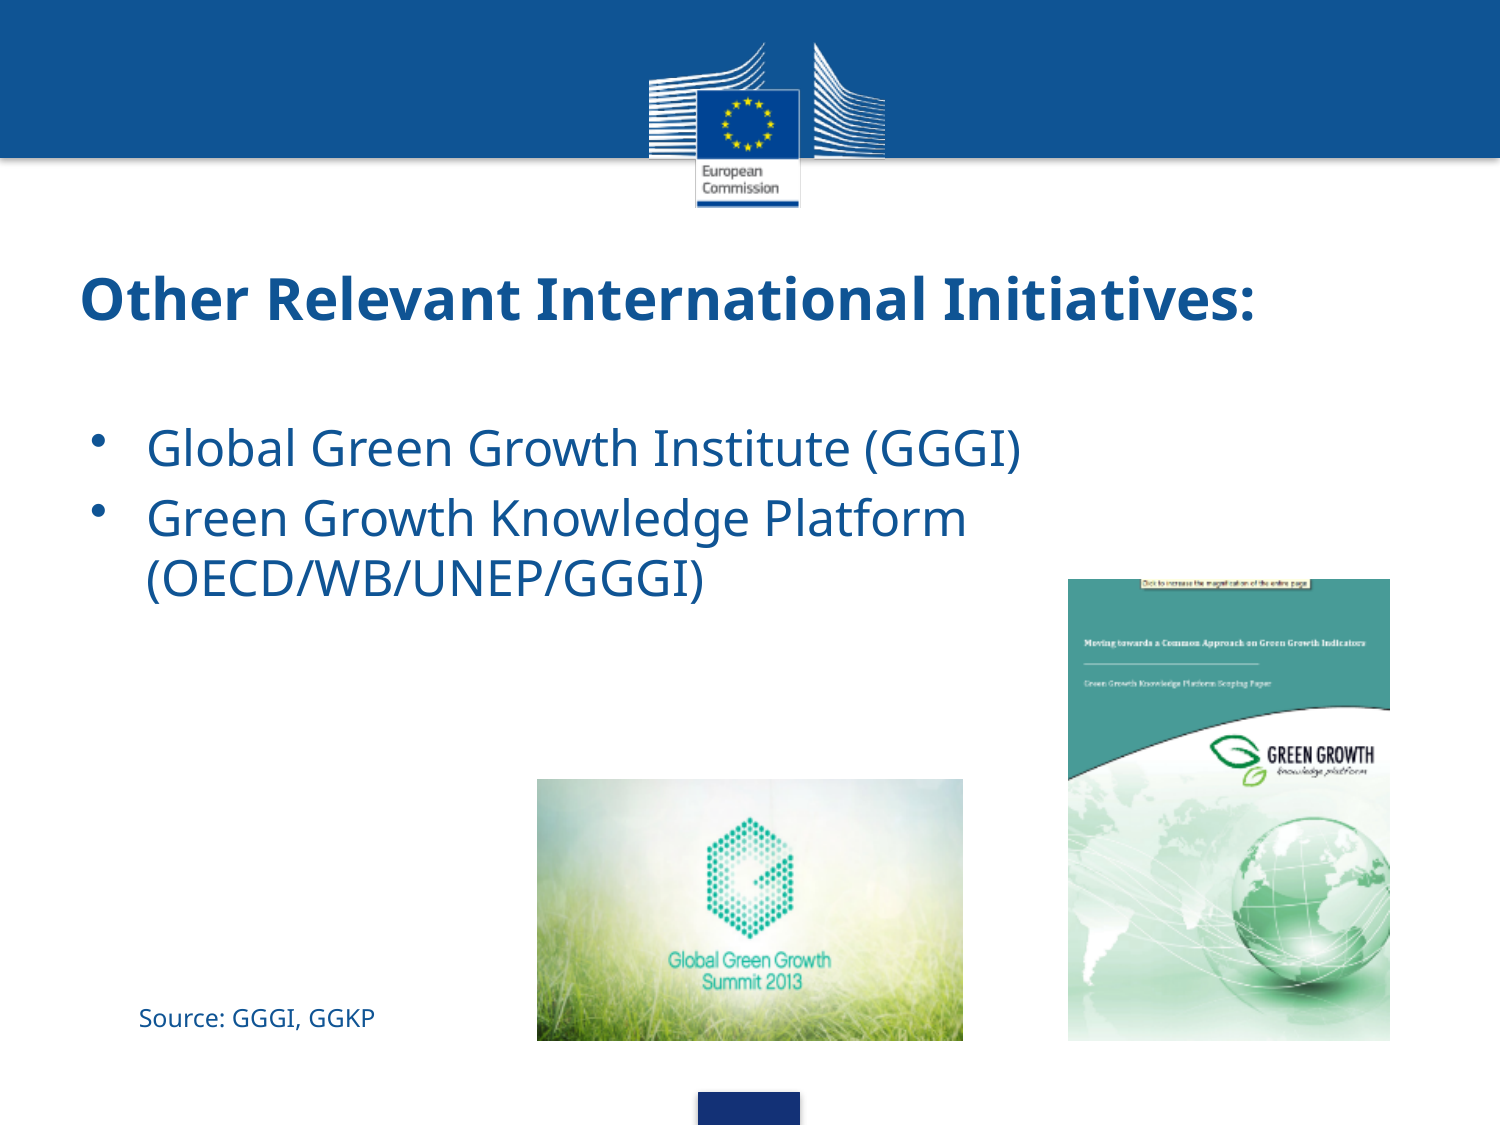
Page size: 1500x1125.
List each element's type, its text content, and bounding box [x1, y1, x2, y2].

picture [1068, 579, 1390, 1041]
text_box Source: GGGI, GGKP [123, 994, 455, 1040]
list Global Green Growth Institute (GGGI) Green Growth Knowledge Platform (OECD/WB/UNEP/GGGI) [75, 408, 1425, 988]
picture [537, 779, 963, 1041]
title Other Relevant International Initiatives: [64, 219, 1500, 374]
picture [649, 42, 885, 208]
